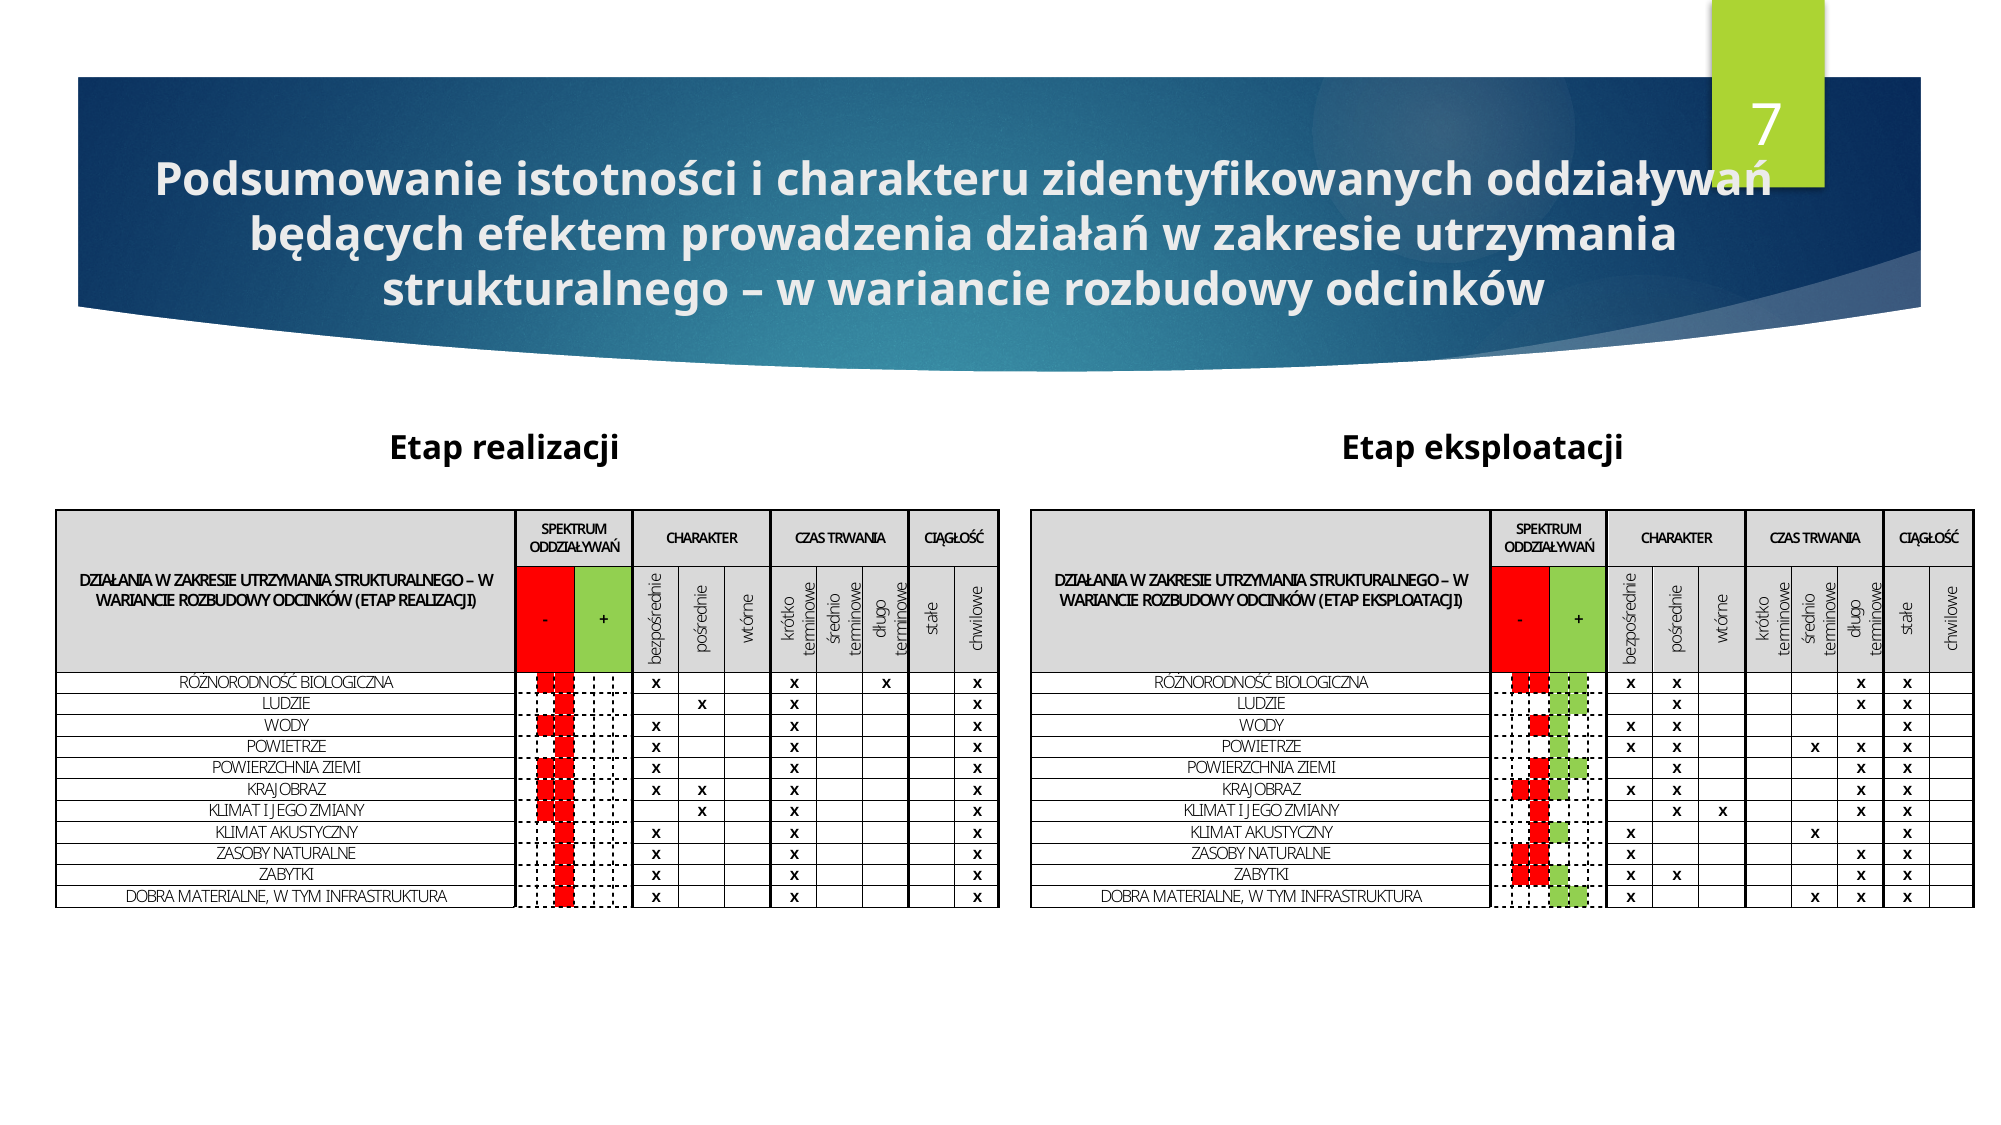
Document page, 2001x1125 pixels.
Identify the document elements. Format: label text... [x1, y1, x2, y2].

text_box Etap eksploatacji [1010, 419, 1956, 474]
title Podsumowanie istotności i charakteru zidentyfikowanych oddziaływań będących efektem prowadzenia działań w zakresie utrzymania strukturalnego – w wariancie rozbudowy odcinków [130, 174, 1798, 291]
slide_number 7 [1698, 48, 1836, 175]
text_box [54, 508, 1001, 964]
text_box Etap realizacji [32, 419, 978, 474]
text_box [1029, 508, 1976, 964]
